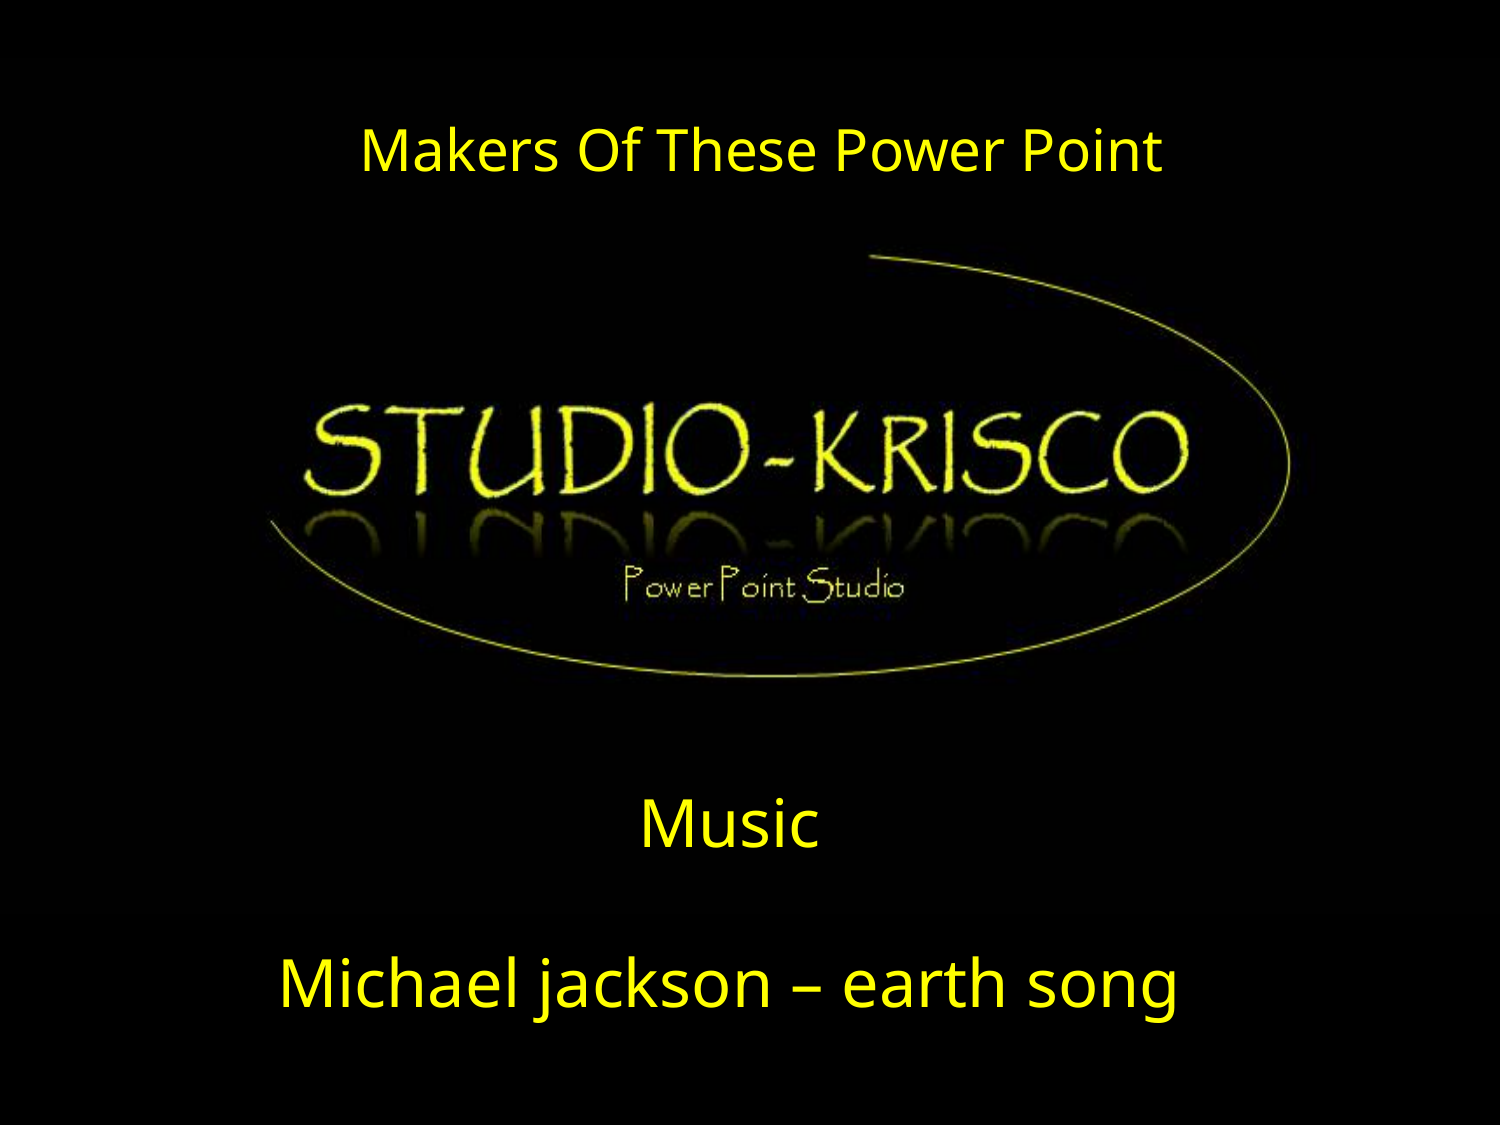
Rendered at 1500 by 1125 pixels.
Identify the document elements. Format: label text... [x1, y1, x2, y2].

text_box Music Michael jackson – earth song [257, 923, 1219, 1028]
picture [0, 58, 1500, 915]
